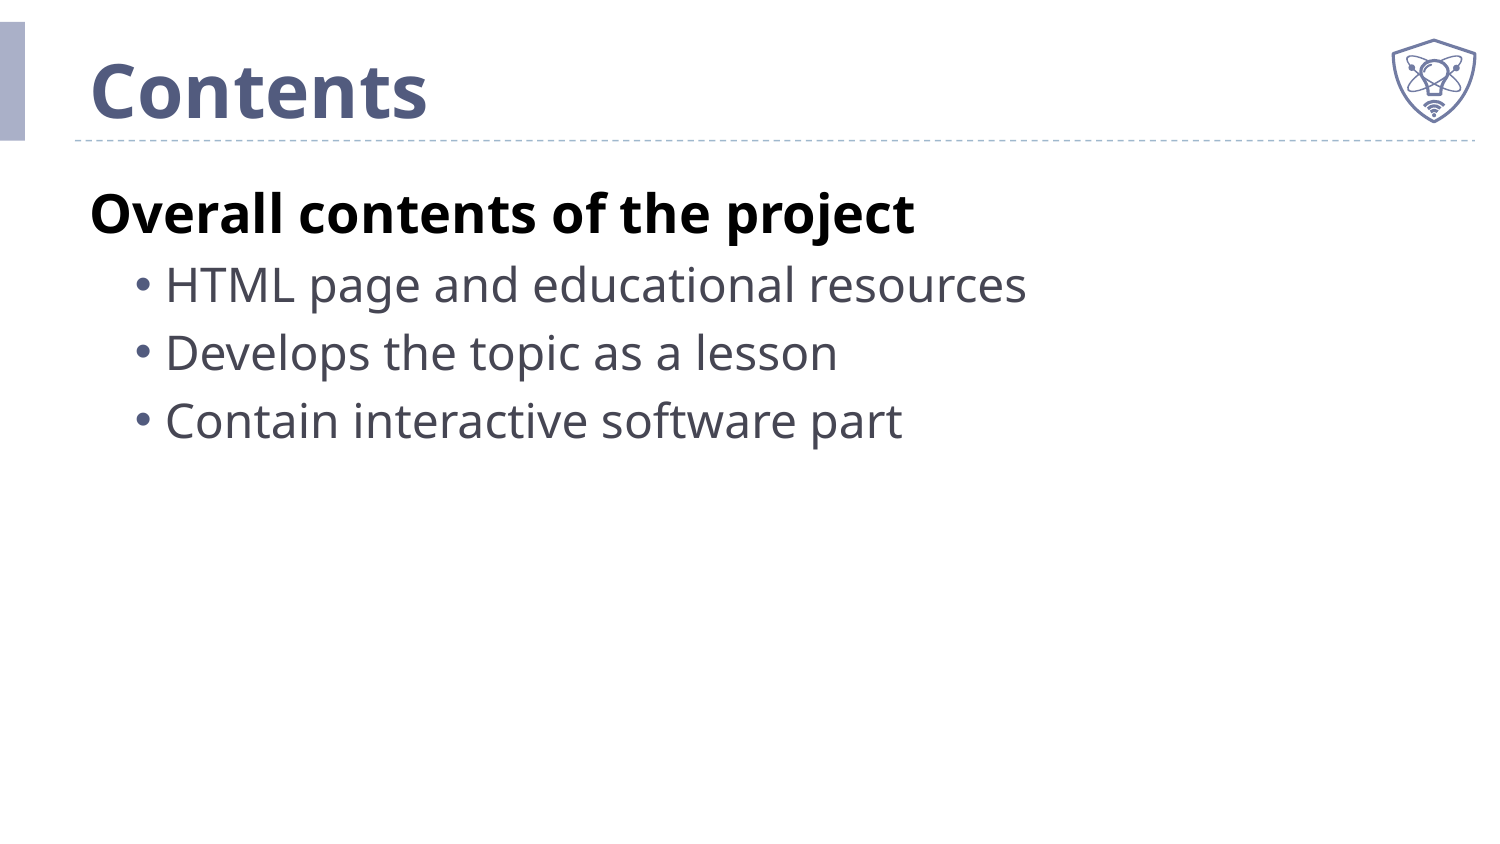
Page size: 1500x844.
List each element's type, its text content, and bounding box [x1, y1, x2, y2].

list Overall contents of the project HTML page and educational resources Develops the topic as a lesson Contain interactive software part [75, 171, 1475, 835]
title Contents [75, 18, 1475, 141]
